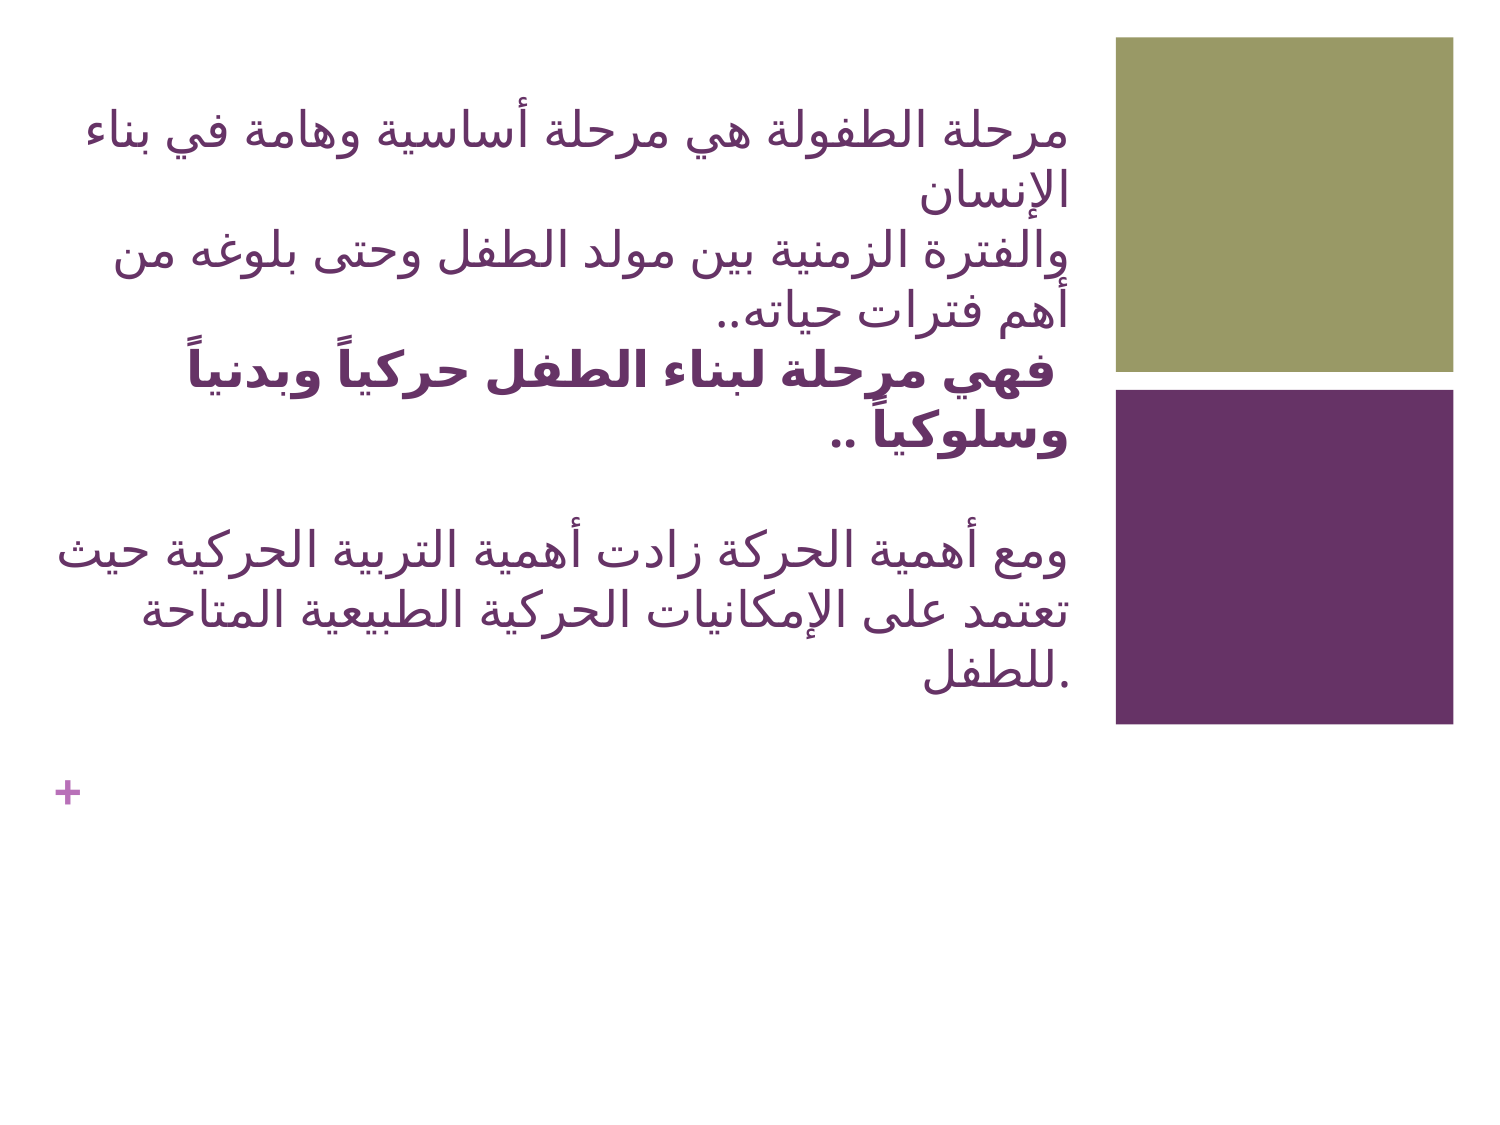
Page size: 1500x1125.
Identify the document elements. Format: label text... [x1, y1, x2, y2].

title مرحلة الطفولة هي مرحلة أساسية وهامة في بناء الإنسان والفترة الزمنية بين مولد الطفل وحتى بلوغه من أهم فترات حياته.. فهي مرحلة لبناء الطفل حركياً وبدنياً وسلوكياً .. ومع أهمية الحركة زادت أهمية التربية الحركية حيث تعتمد على الإمكانيات الحركية الطبيعية المتاحة للطفل. [22, 88, 1087, 705]
